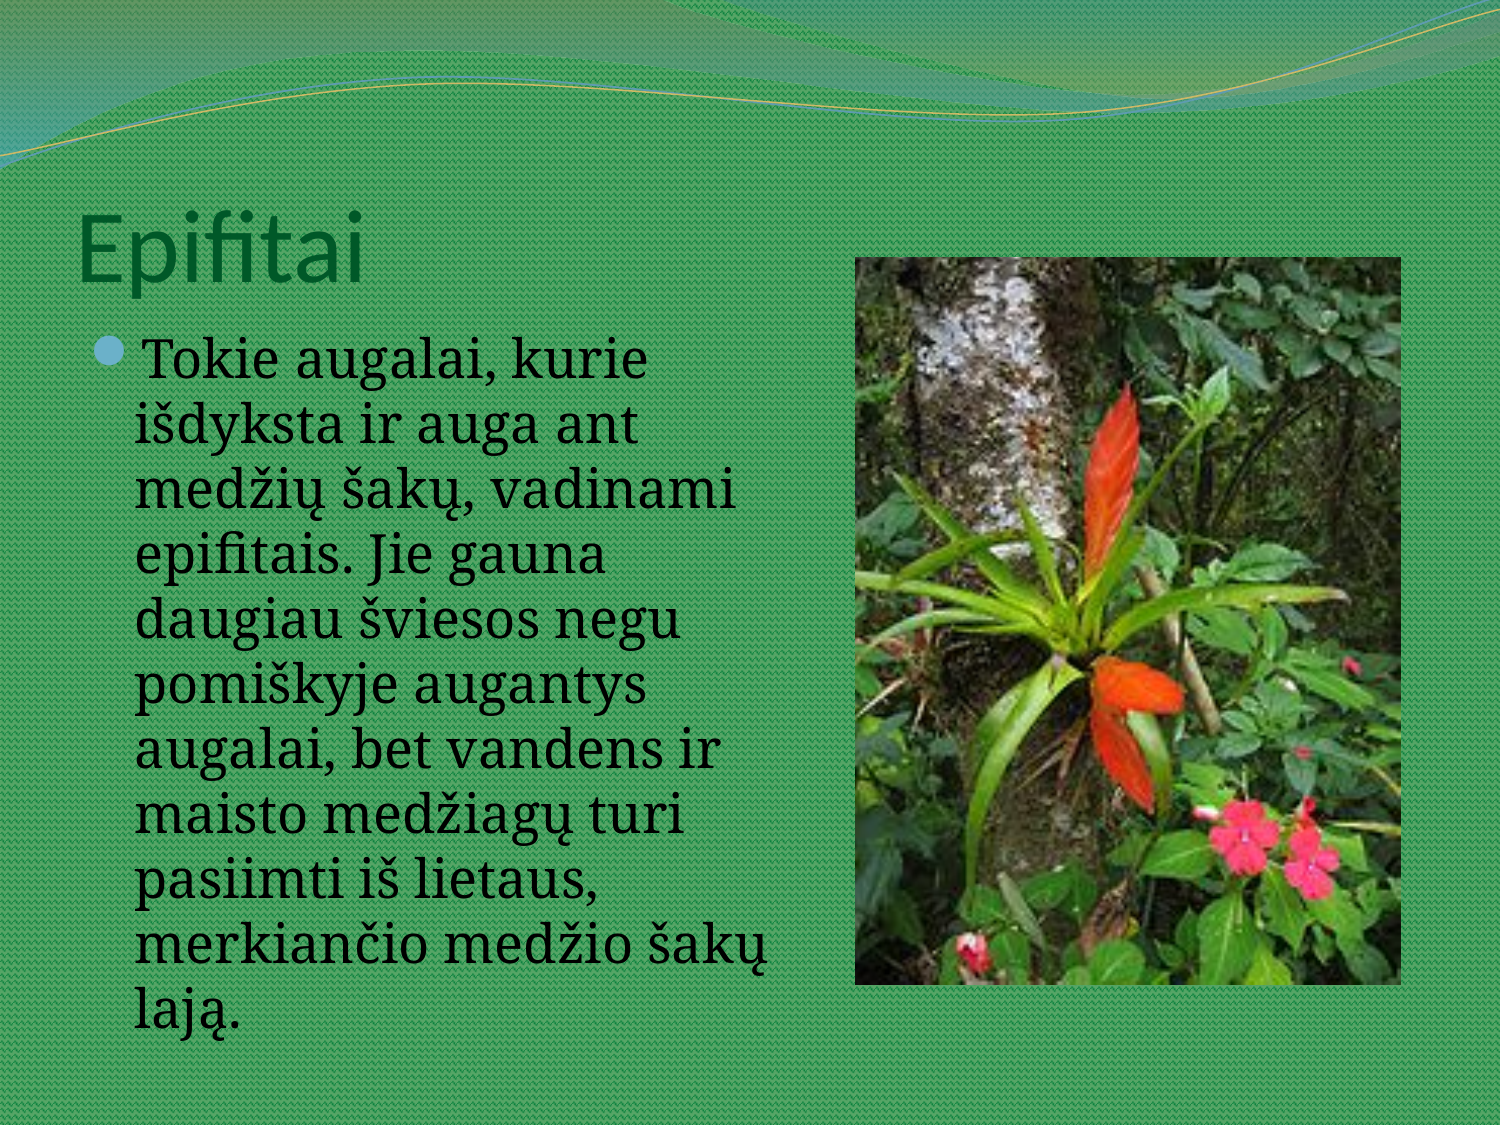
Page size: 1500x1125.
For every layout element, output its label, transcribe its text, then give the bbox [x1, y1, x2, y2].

text_box [25, 0, 307, 195]
title Epifitai [75, 115, 1425, 303]
list Tokie augalai, kurie išdyksta ir auga ant medžių šakų, vadinami epifitais. Jie gauna daugiau šviesos negu pomiškyje augantys augalai, bet vandens ir maisto medžiagų turi pasiimti iš lietaus, merkiančio medžio šakų lają. [75, 317, 797, 1038]
picture [855, 257, 1401, 985]
